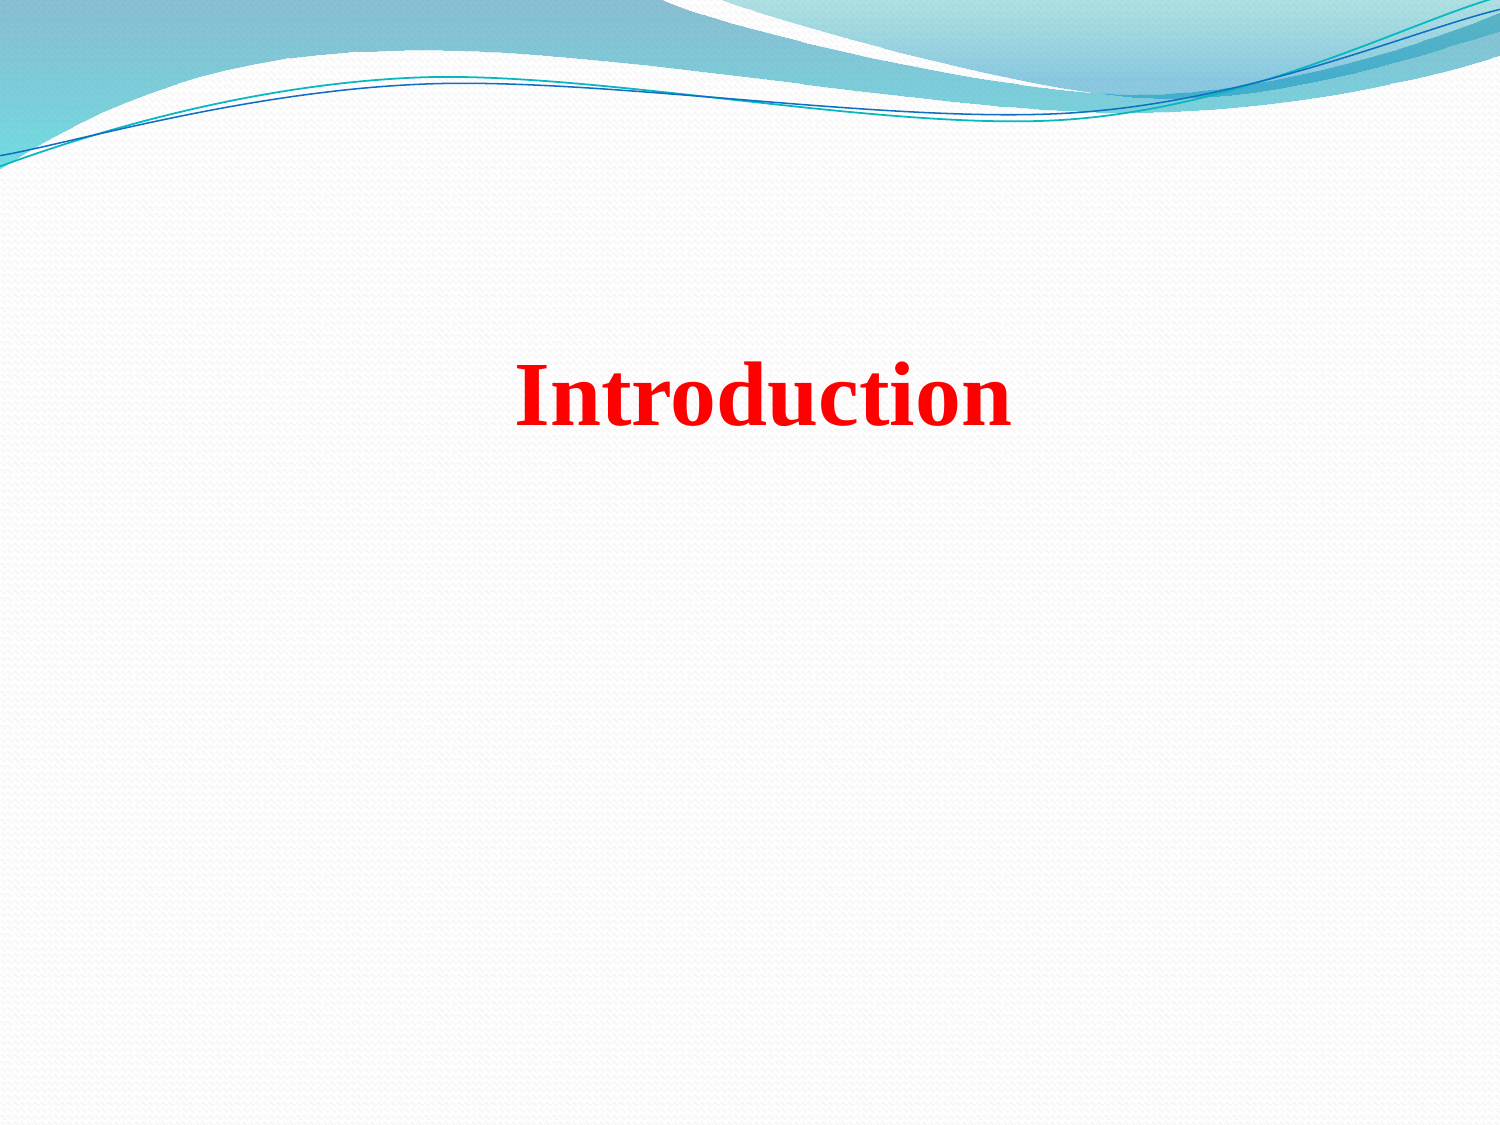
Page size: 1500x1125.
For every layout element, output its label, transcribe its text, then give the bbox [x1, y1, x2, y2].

list Introduction [88, 326, 1439, 1069]
